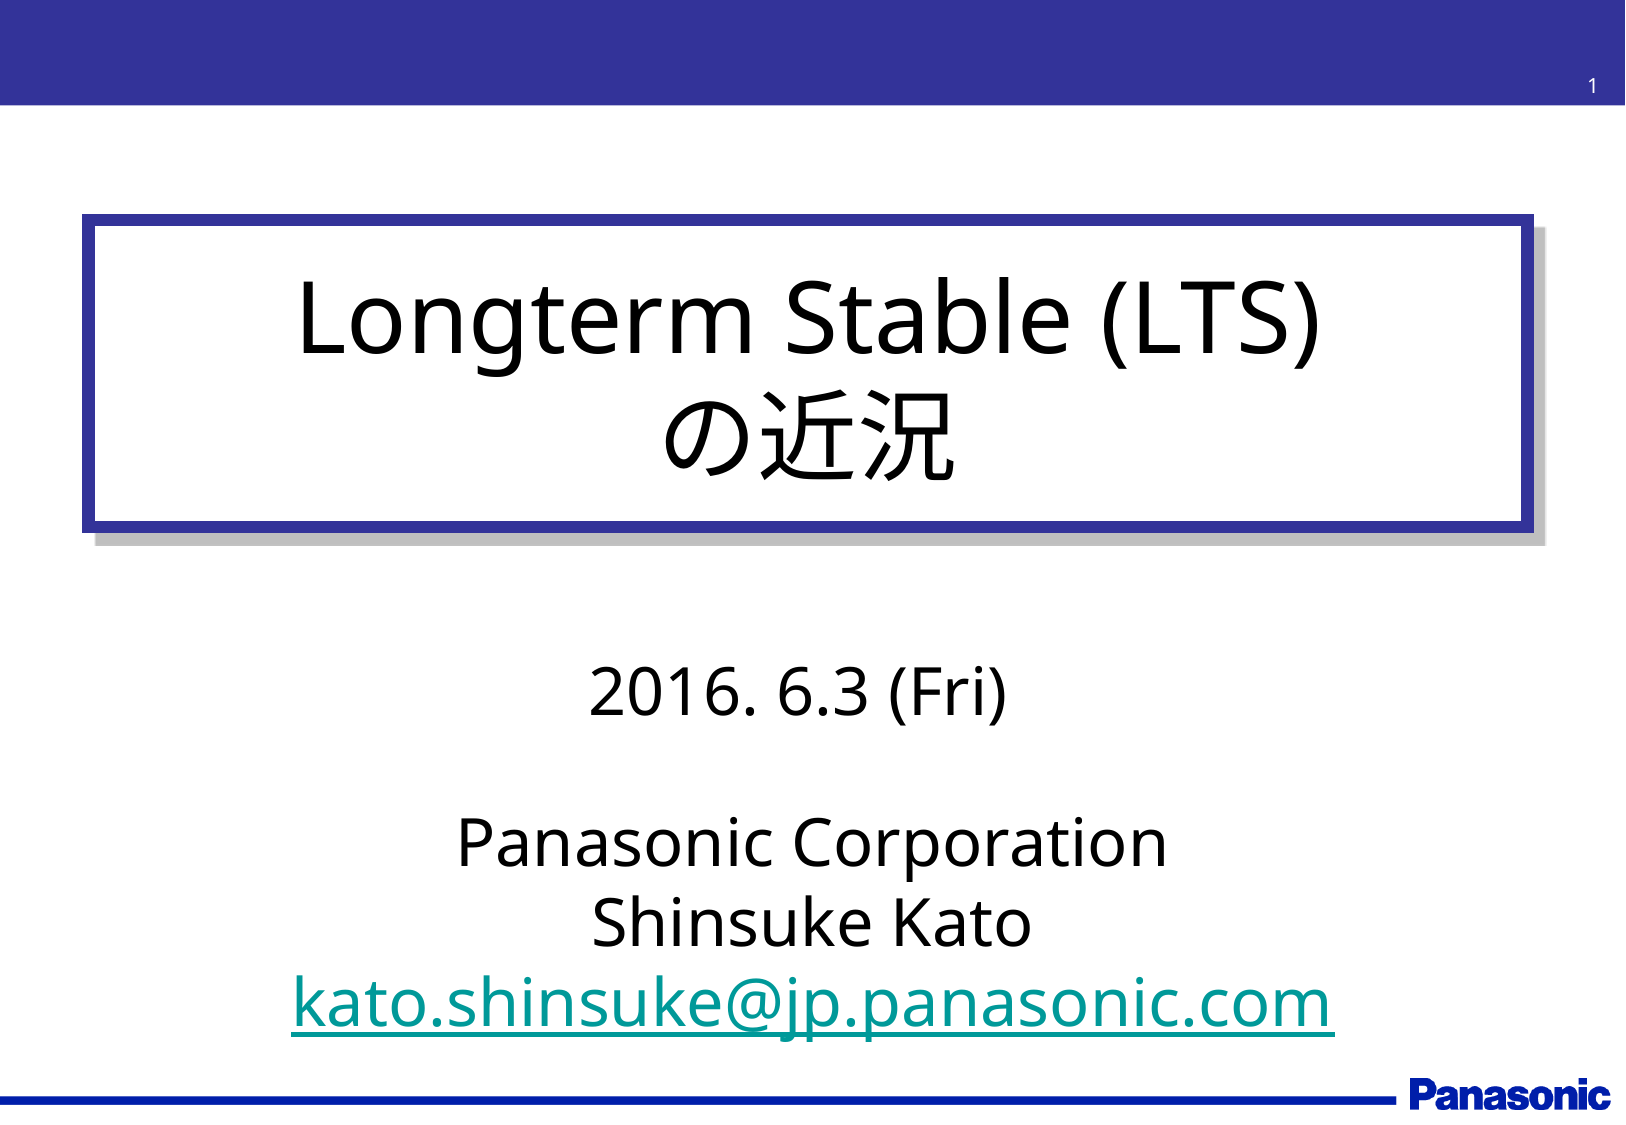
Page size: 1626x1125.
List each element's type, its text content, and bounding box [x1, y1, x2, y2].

picture [0, 1077, 1616, 1110]
text_box Panasonic Corporation Shinsuke Kato kato.shinsuke@jp.panasonic.com [276, 792, 1350, 1059]
text_box Longterm Stable (LTS) の近況 [88, 220, 1528, 528]
text_box 2016. 6.3 (Fri) [573, 641, 1023, 736]
slide_number 1 [1522, 65, 1615, 106]
